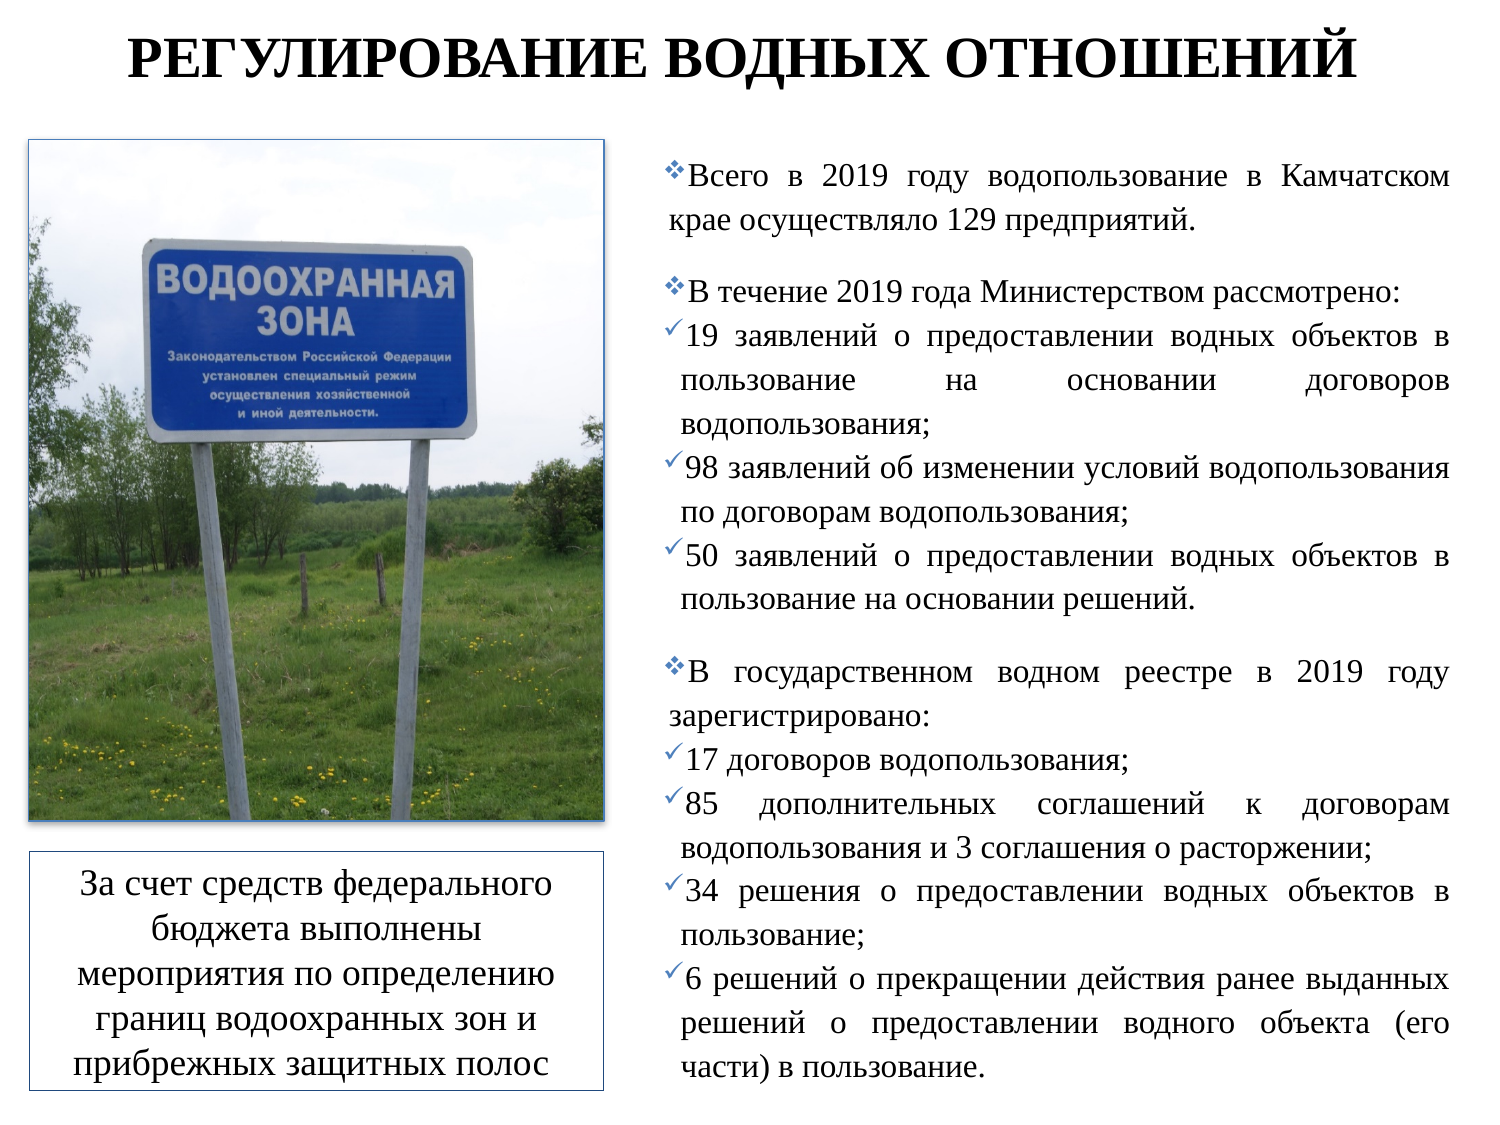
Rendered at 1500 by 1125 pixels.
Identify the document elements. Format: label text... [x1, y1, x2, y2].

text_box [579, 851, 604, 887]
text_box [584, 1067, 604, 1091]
picture [29, 139, 604, 821]
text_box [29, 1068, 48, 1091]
text_box [27, 848, 606, 1096]
text_box РЕГУЛИРОВАНИЕ ВОДНЫХ ОТНОШЕНИЙ [0, 19, 1493, 126]
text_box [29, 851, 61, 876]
text_box [630, 137, 1479, 1096]
